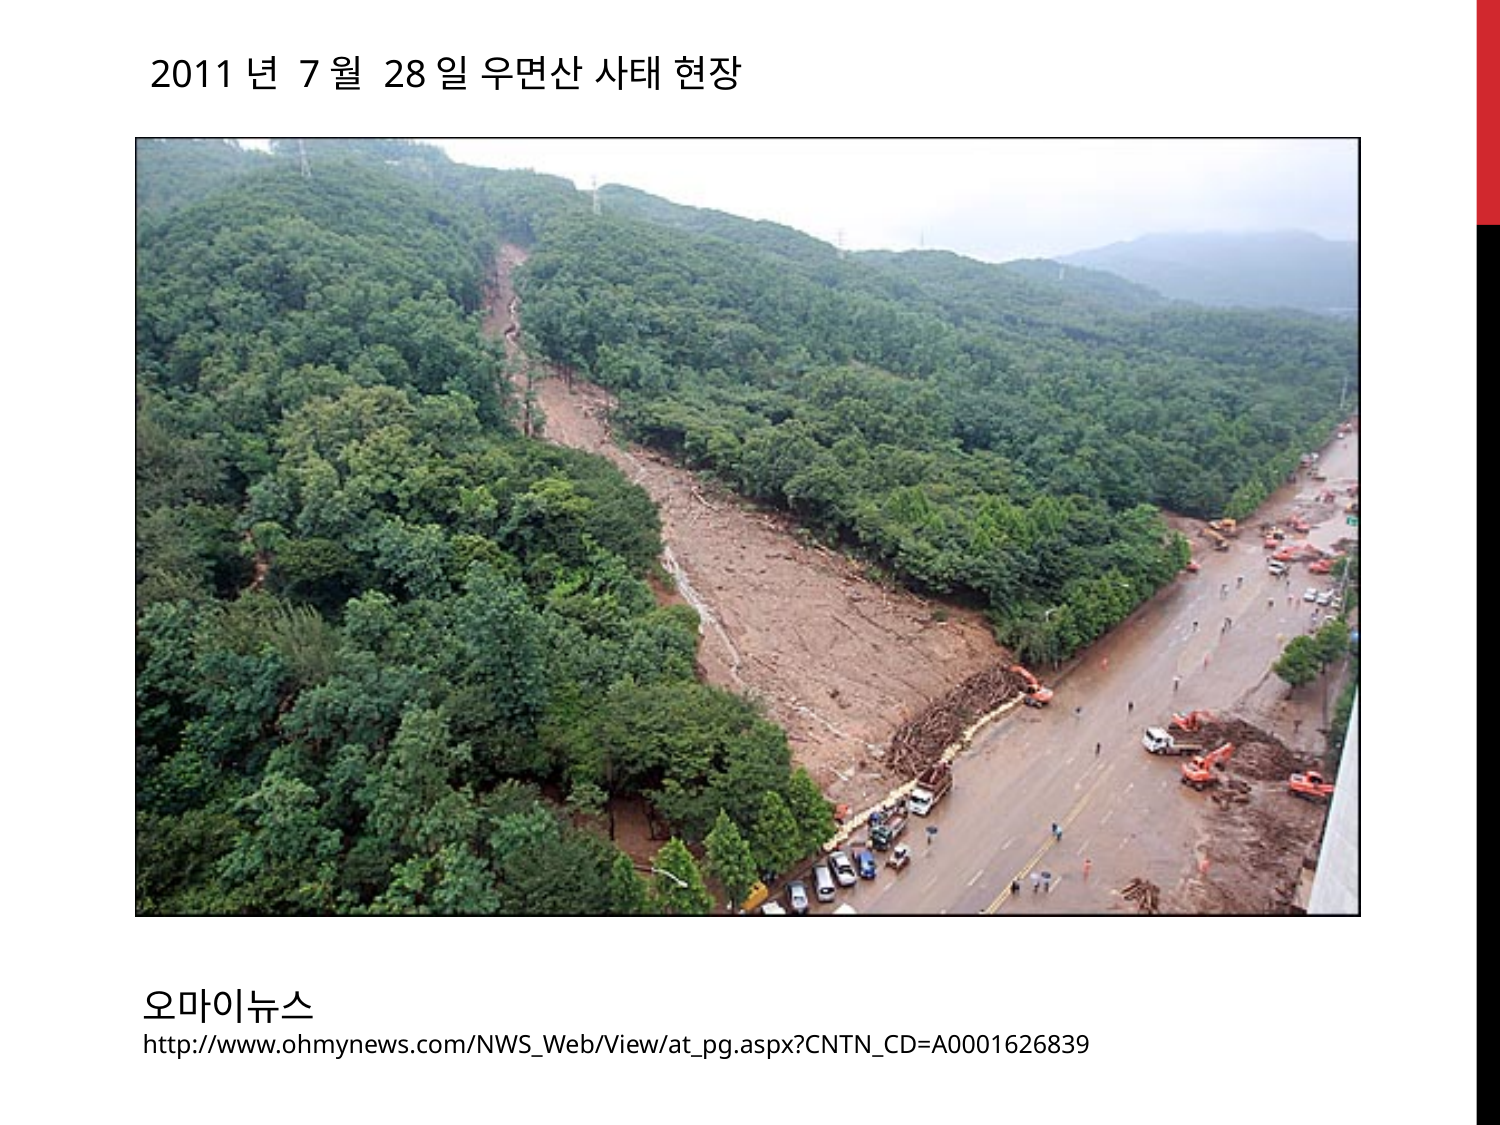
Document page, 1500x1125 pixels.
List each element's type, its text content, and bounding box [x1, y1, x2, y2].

text_box 2011년 7월 28일 우면산 사태 현장 [135, 42, 758, 103]
text_box 오마이뉴스 http://www.ohmynews.com/NWS_Web/View/at_pg.aspx?CNTN_CD=A0001626839 [127, 975, 1106, 1066]
picture [135, 136, 1362, 918]
